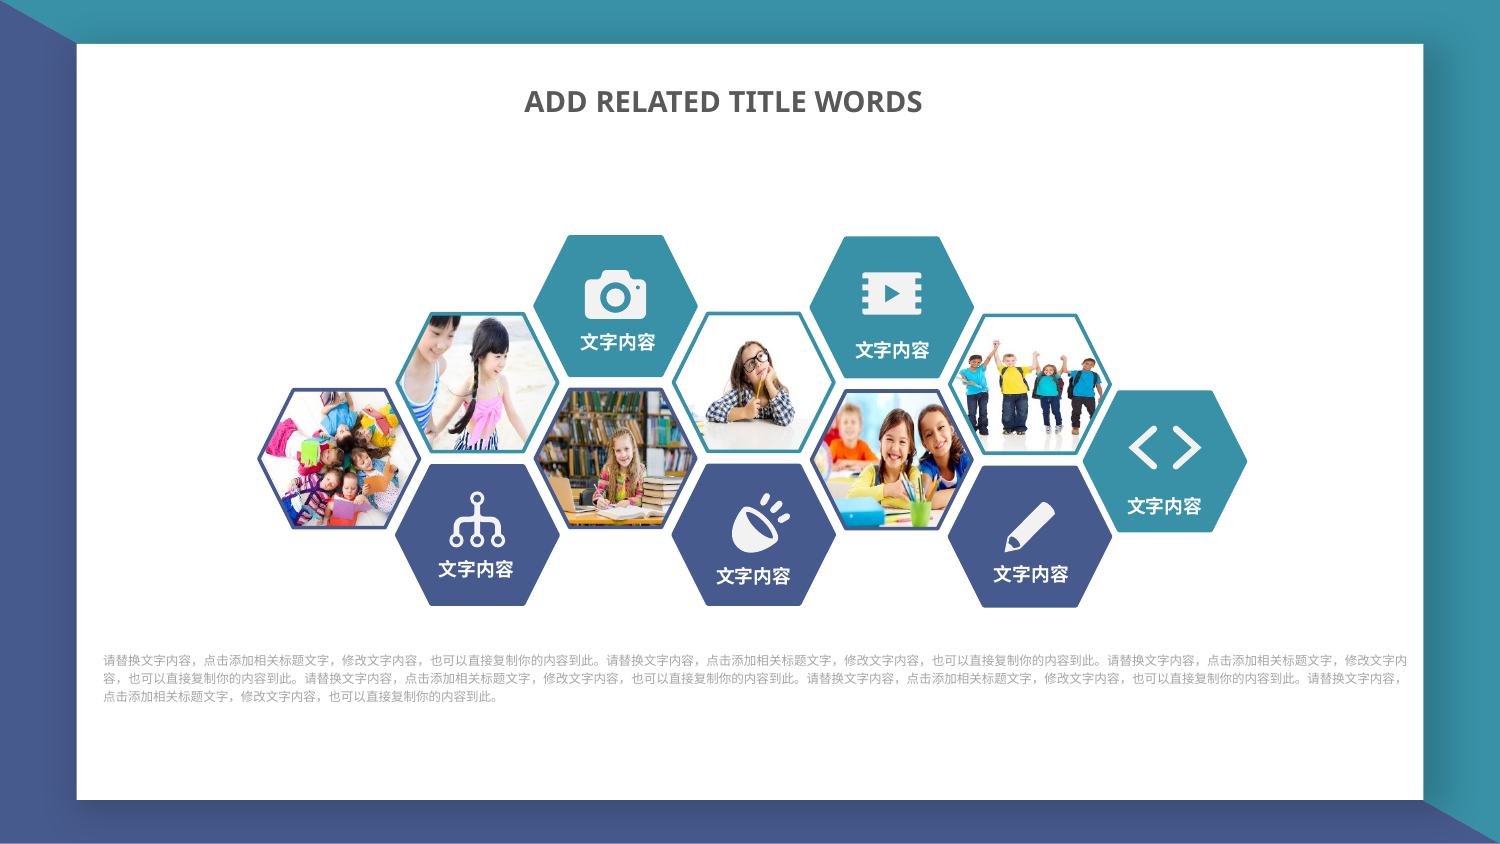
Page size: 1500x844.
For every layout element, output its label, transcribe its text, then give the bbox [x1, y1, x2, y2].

text_box 请替换文字内容，点击添加相关标题文字，修改文字内容，也可以直接复制你的内容到此。请替换文字内容，点击添加相关标题文字，修改文字内容，也可以直接复制你的内容到此。请替换文字内容，点击添加相关标题文字，修改文字内容，也可以直接复制你的内容到此。请替换文字内容，点击添加相关标题文字，修改文字内容，也可以直接复制你的内容到此。请替换文字内容，点击添加相关标题文字，修改文字内容，也可以直接复制你的内容到此。请替换文字内容，点击添加相关标题文字，修改文字内容，也可以直接复制你的内容到此。 [103, 650, 1406, 705]
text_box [258, 236, 1246, 606]
